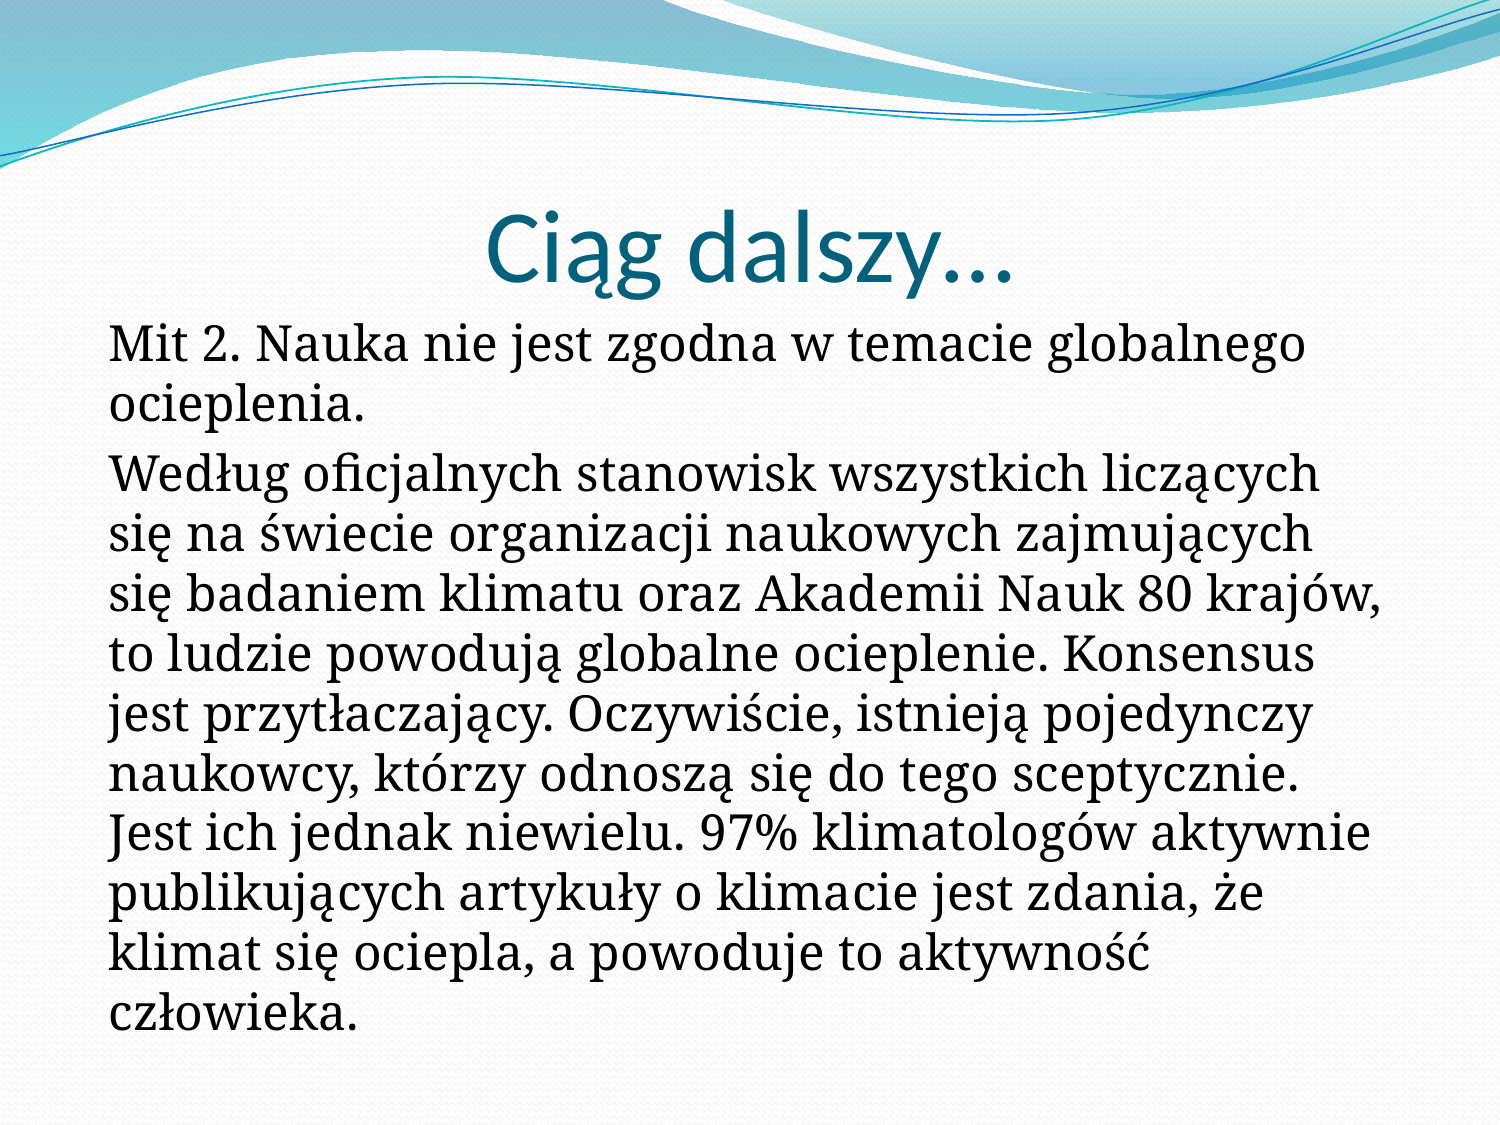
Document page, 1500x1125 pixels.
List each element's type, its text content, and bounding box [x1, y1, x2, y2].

title Ciąg dalszy… [75, 115, 1425, 303]
list Mit 2. Nauka nie jest zgodna w temacie globalnego ocieplenia. Według oficjalnych stanowisk wszystkich liczących się na świecie organizacji naukowych zajmujących się badaniem klimatu oraz Akademii Nauk 80 krajów, to ludzie powodują globalne ocieplenie. Konsensus jest przytłaczający. Oczywiście, istnieją pojedynczy naukowcy, którzy odnoszą się do tego sceptycznie. Jest ich jednak niewielu. 97% klimatologów aktywnie publikujących artykuły o klimacie jest zdania, że klimat się ociepla, a powoduje to aktywność człowieka. [93, 304, 1407, 1056]
